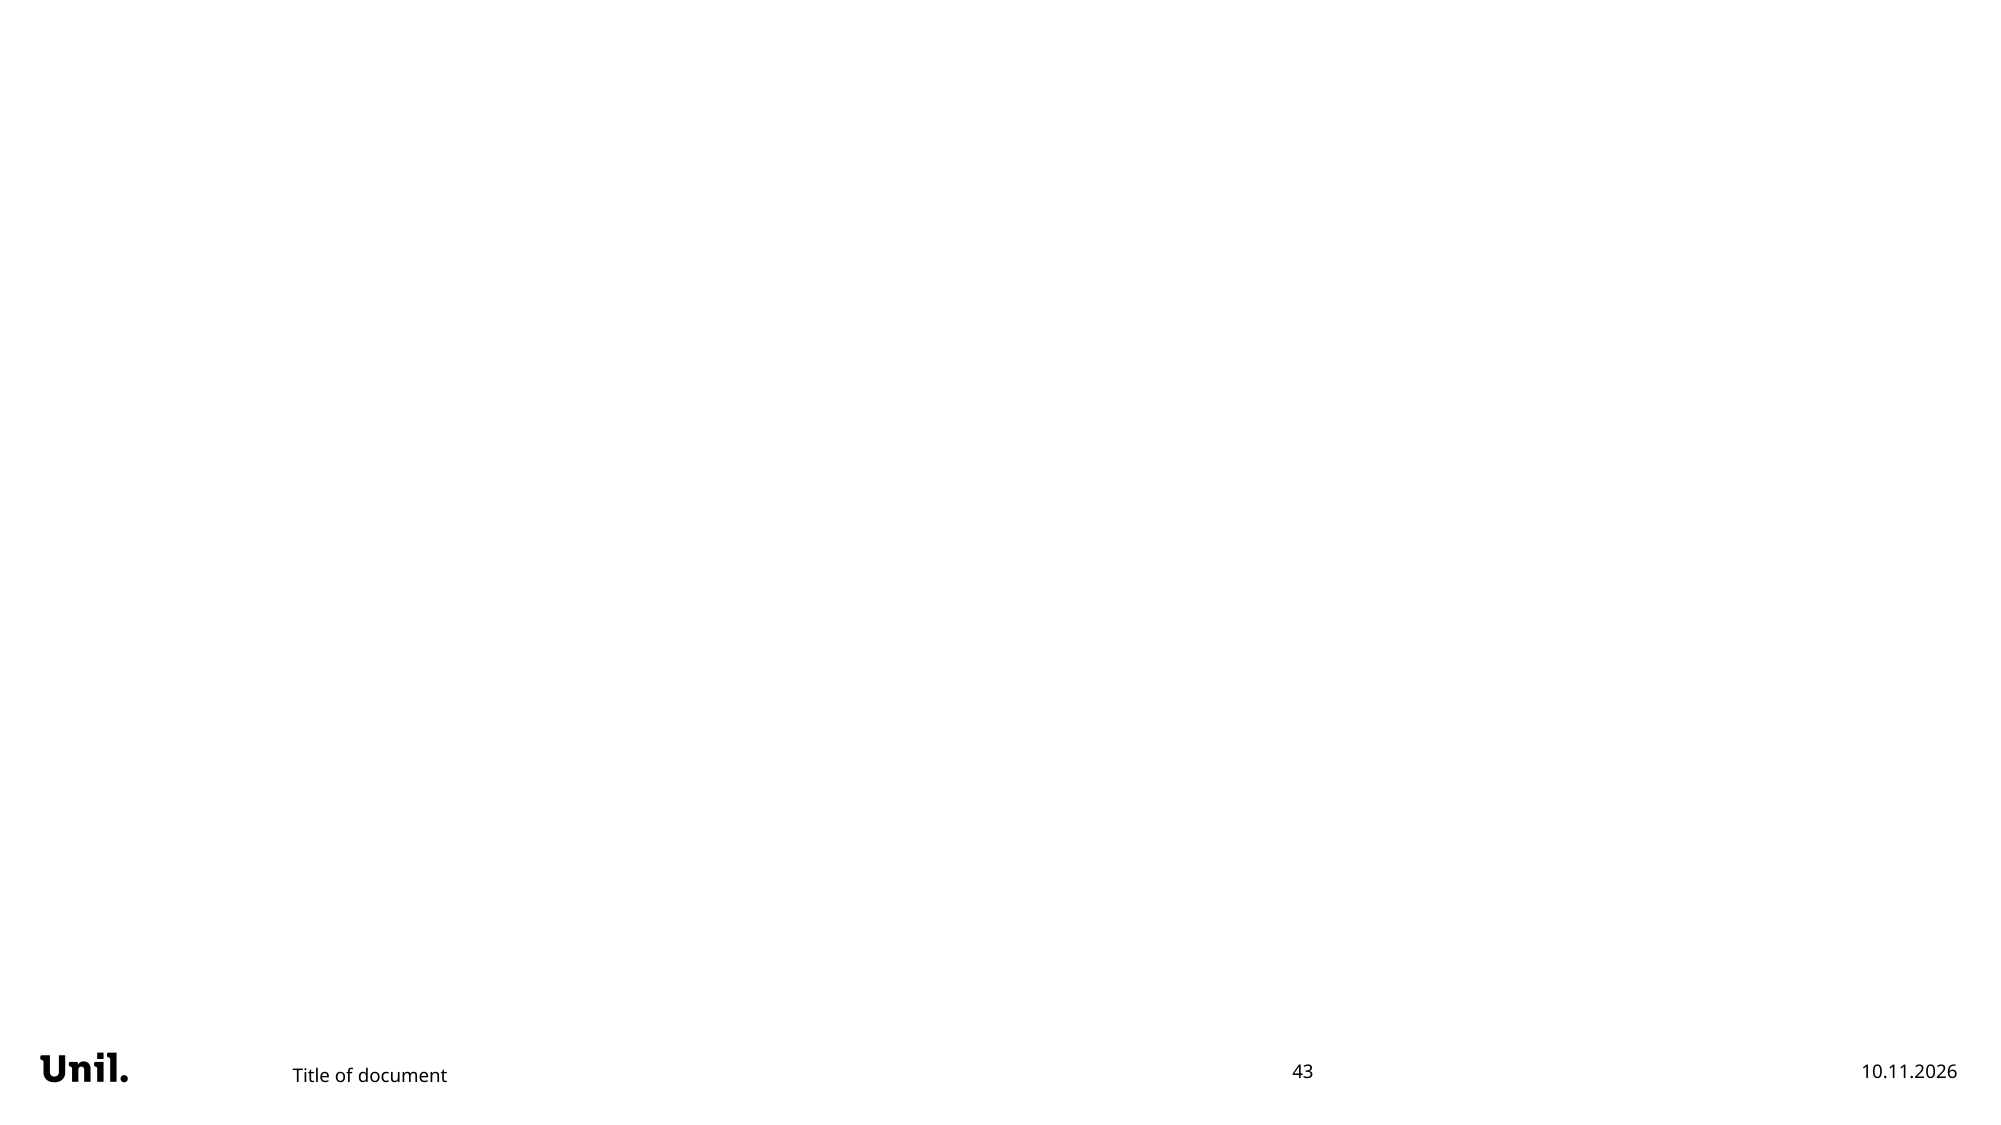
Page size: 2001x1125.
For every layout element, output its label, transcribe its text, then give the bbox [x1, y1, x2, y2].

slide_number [1789, 1026, 1958, 1086]
footer Title of document [292, 1011, 1048, 1087]
picture [27, 1042, 141, 1095]
slide_number 43 [1250, 1037, 1355, 1086]
